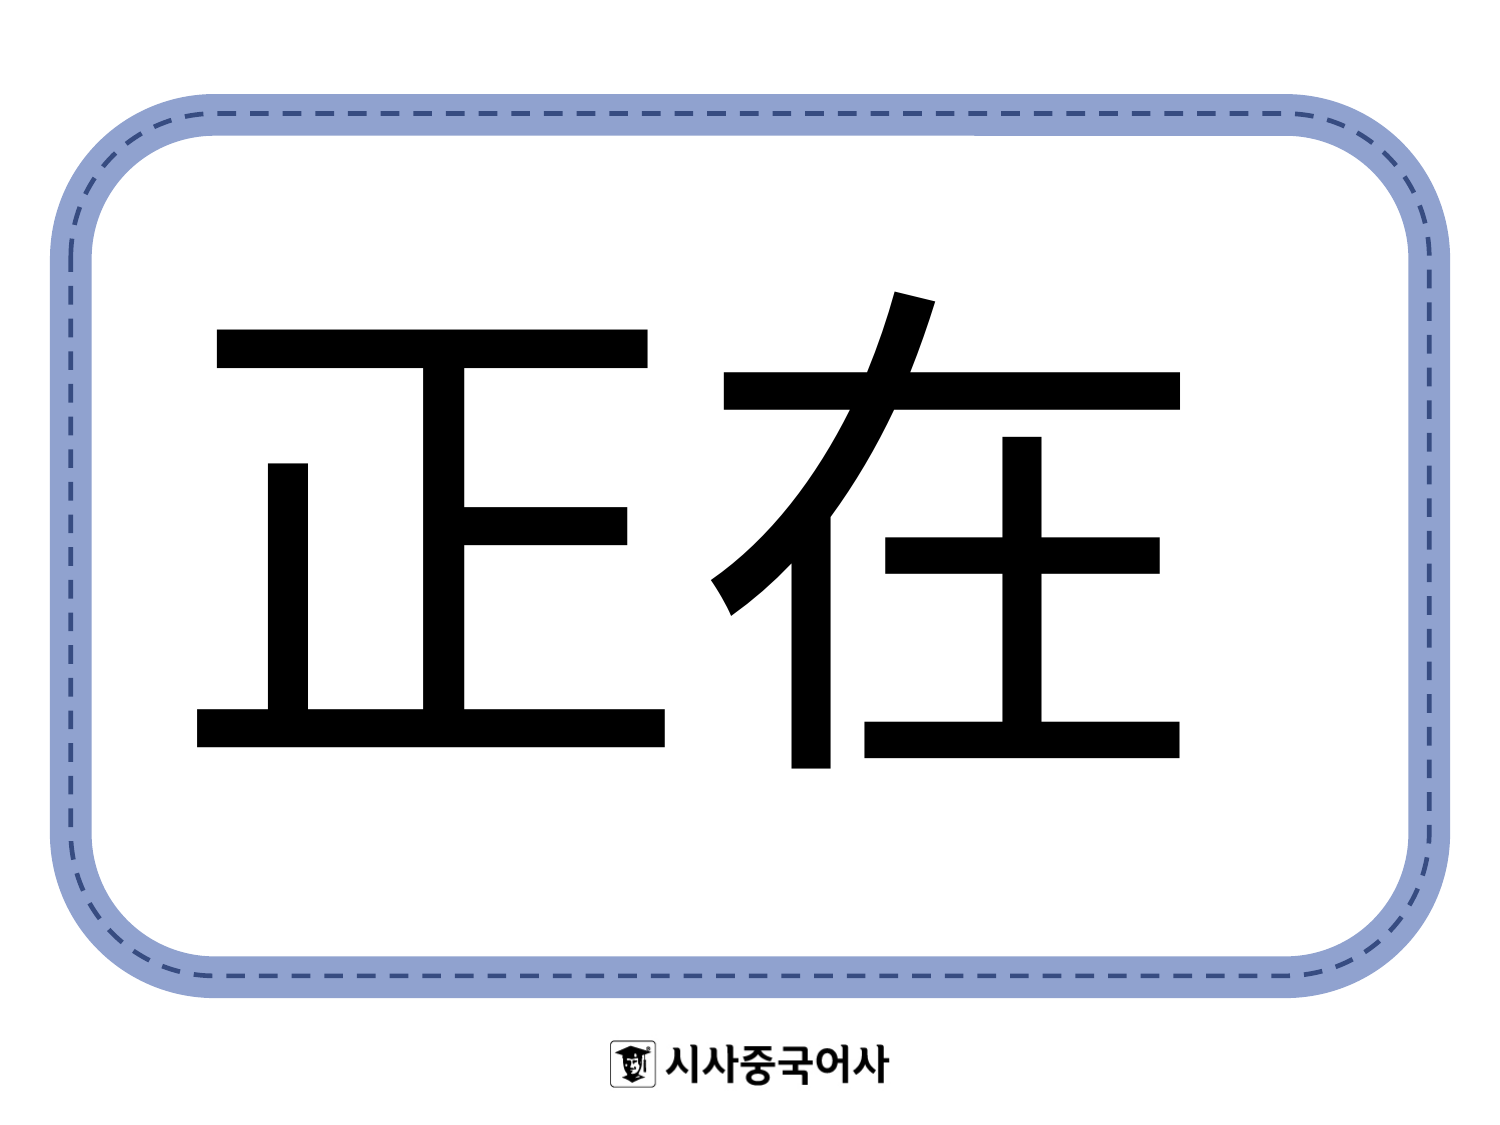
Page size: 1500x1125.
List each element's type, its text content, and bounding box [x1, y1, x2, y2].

picture [602, 1034, 898, 1094]
text_box 正在 [145, 189, 1354, 853]
